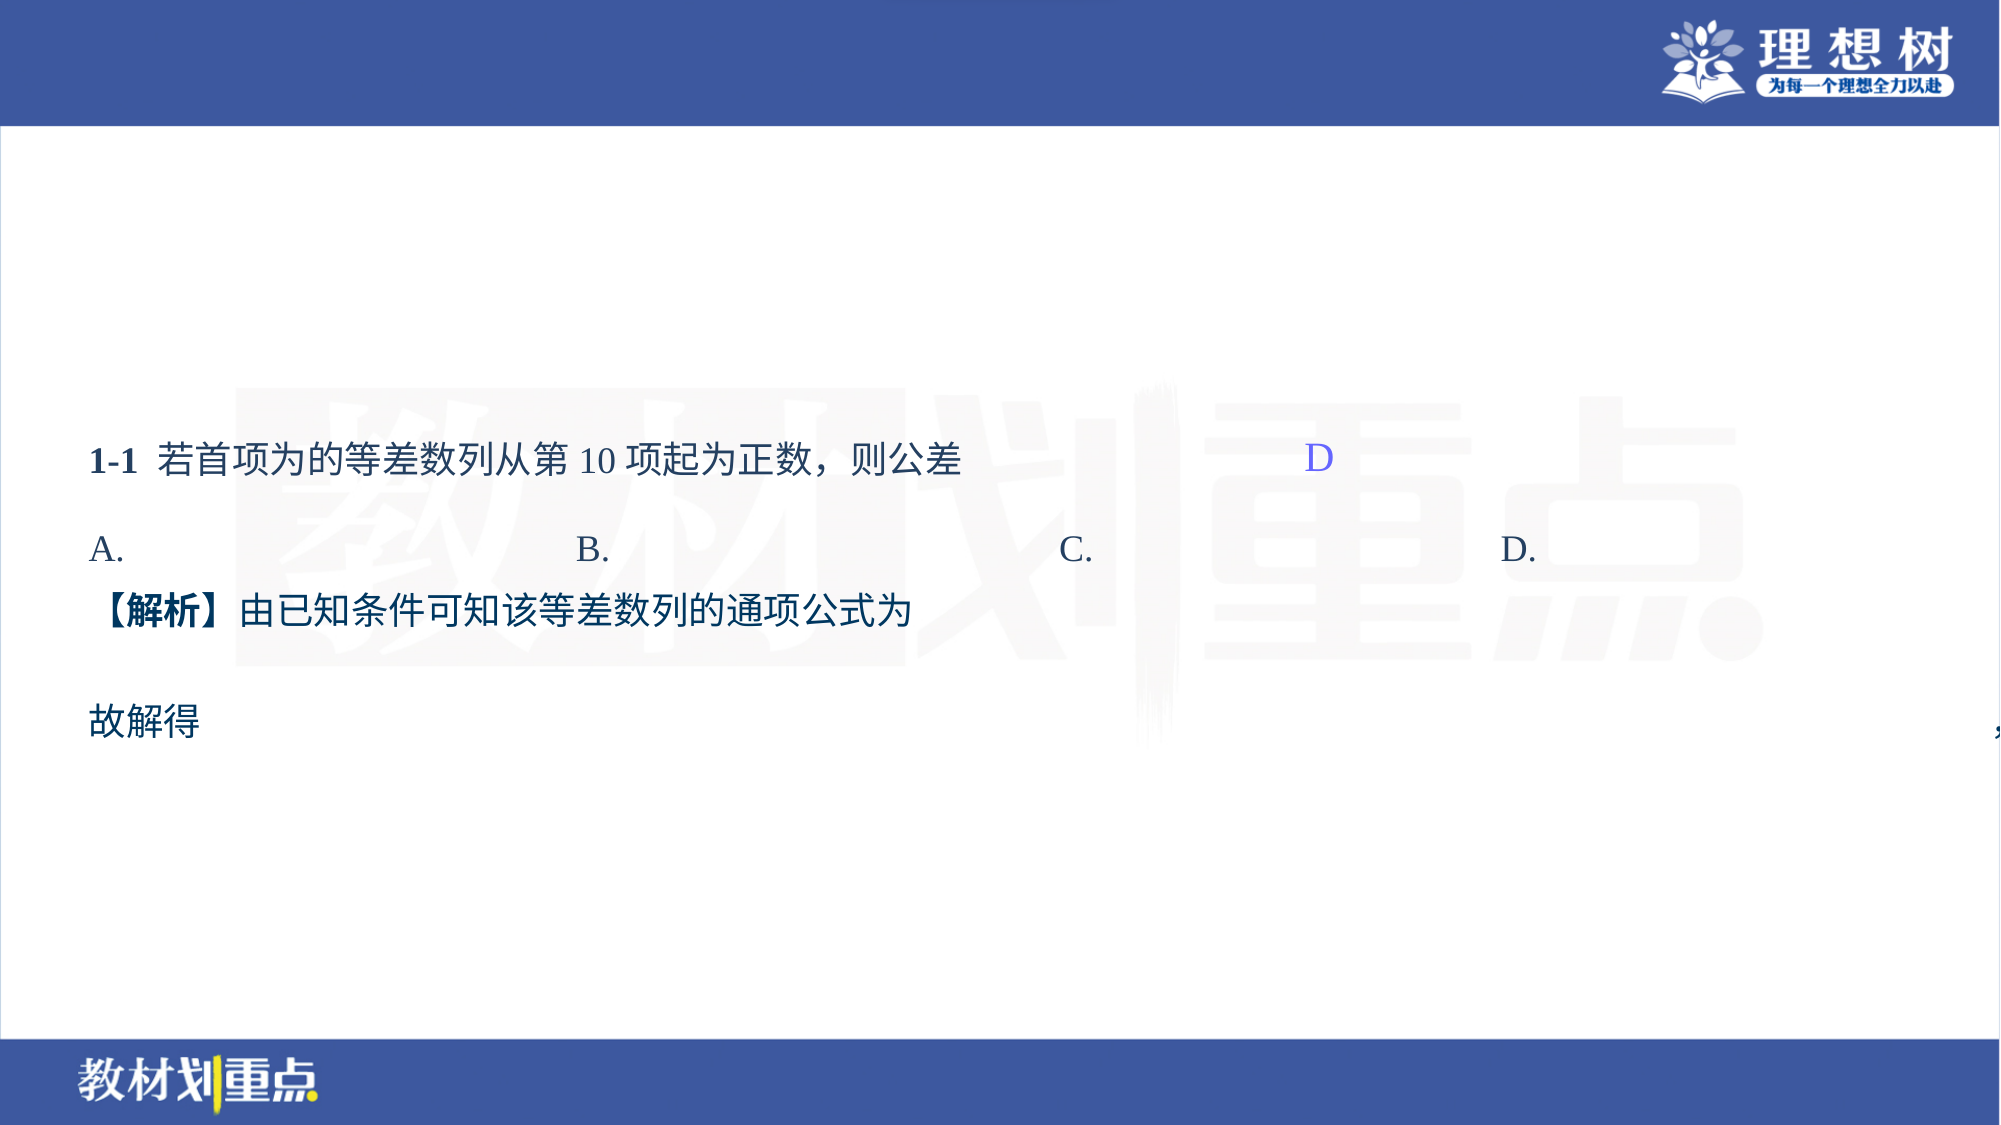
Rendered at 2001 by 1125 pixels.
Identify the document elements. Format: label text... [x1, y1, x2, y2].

picture [0, 0, 2000, 1125]
text_box D [1289, 427, 1350, 478]
